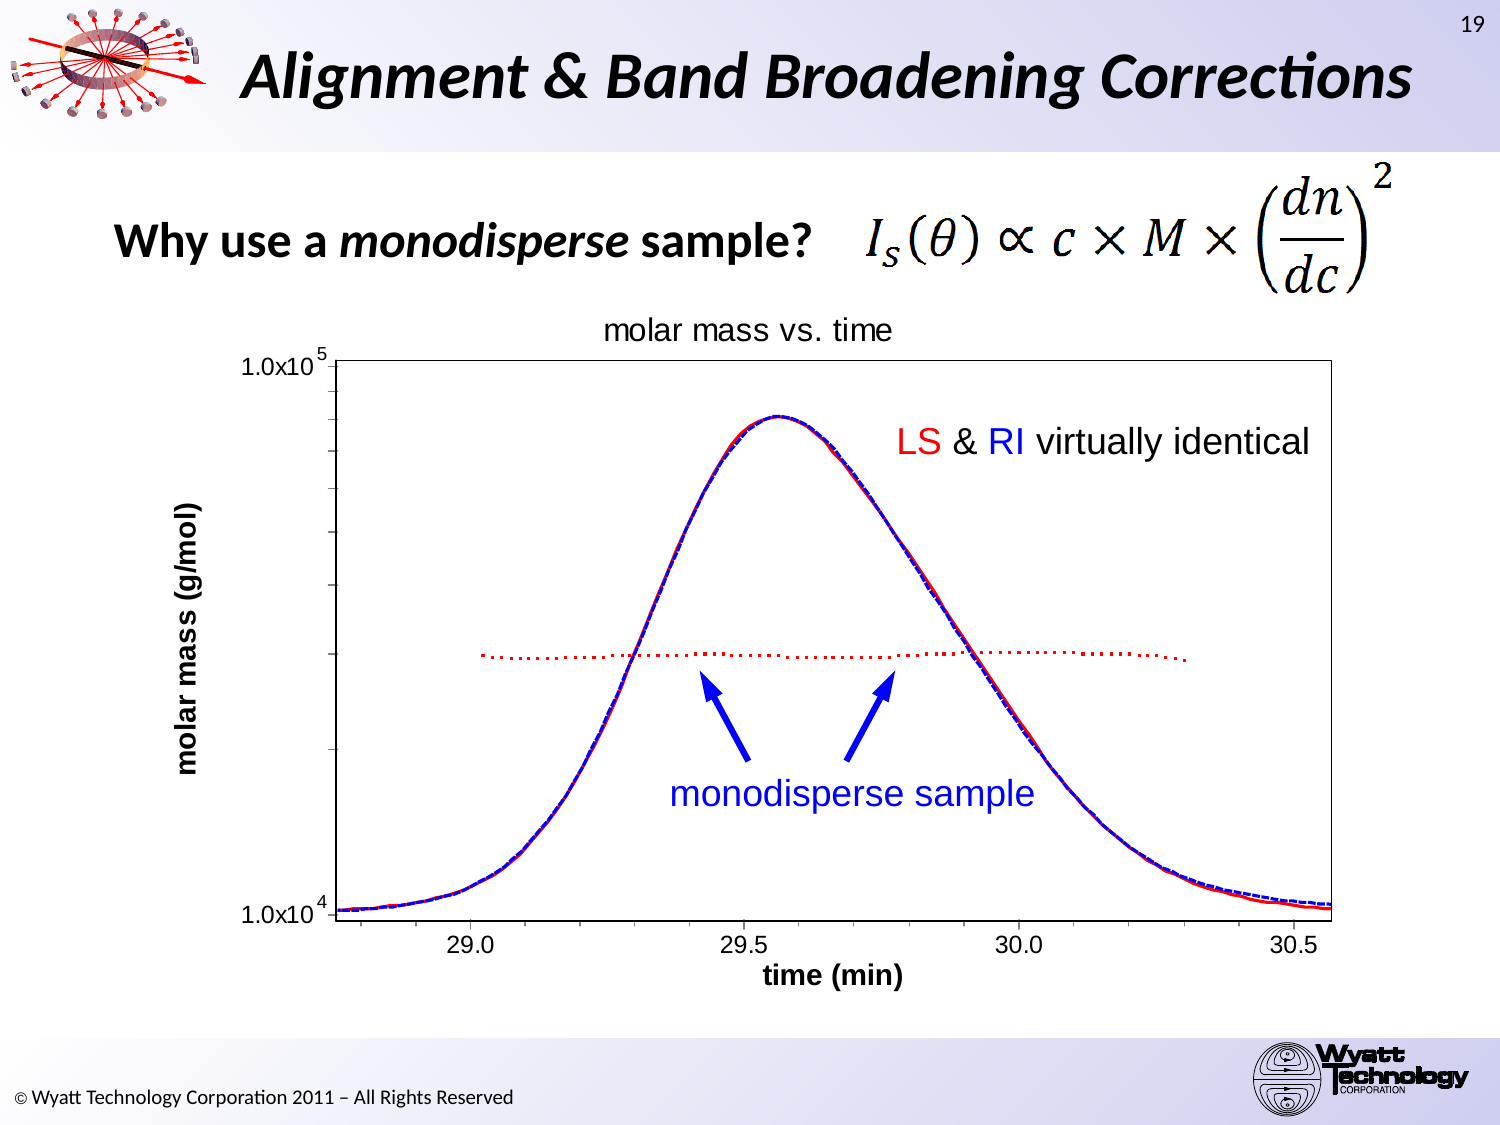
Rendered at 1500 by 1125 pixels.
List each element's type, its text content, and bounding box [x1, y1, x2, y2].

title Alignment & Band Broadening Corrections [217, 25, 1438, 120]
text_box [613, 409, 1336, 822]
picture [156, 309, 1343, 1000]
list Why use a monodisperse sample? [98, 199, 859, 280]
picture [864, 155, 1396, 304]
